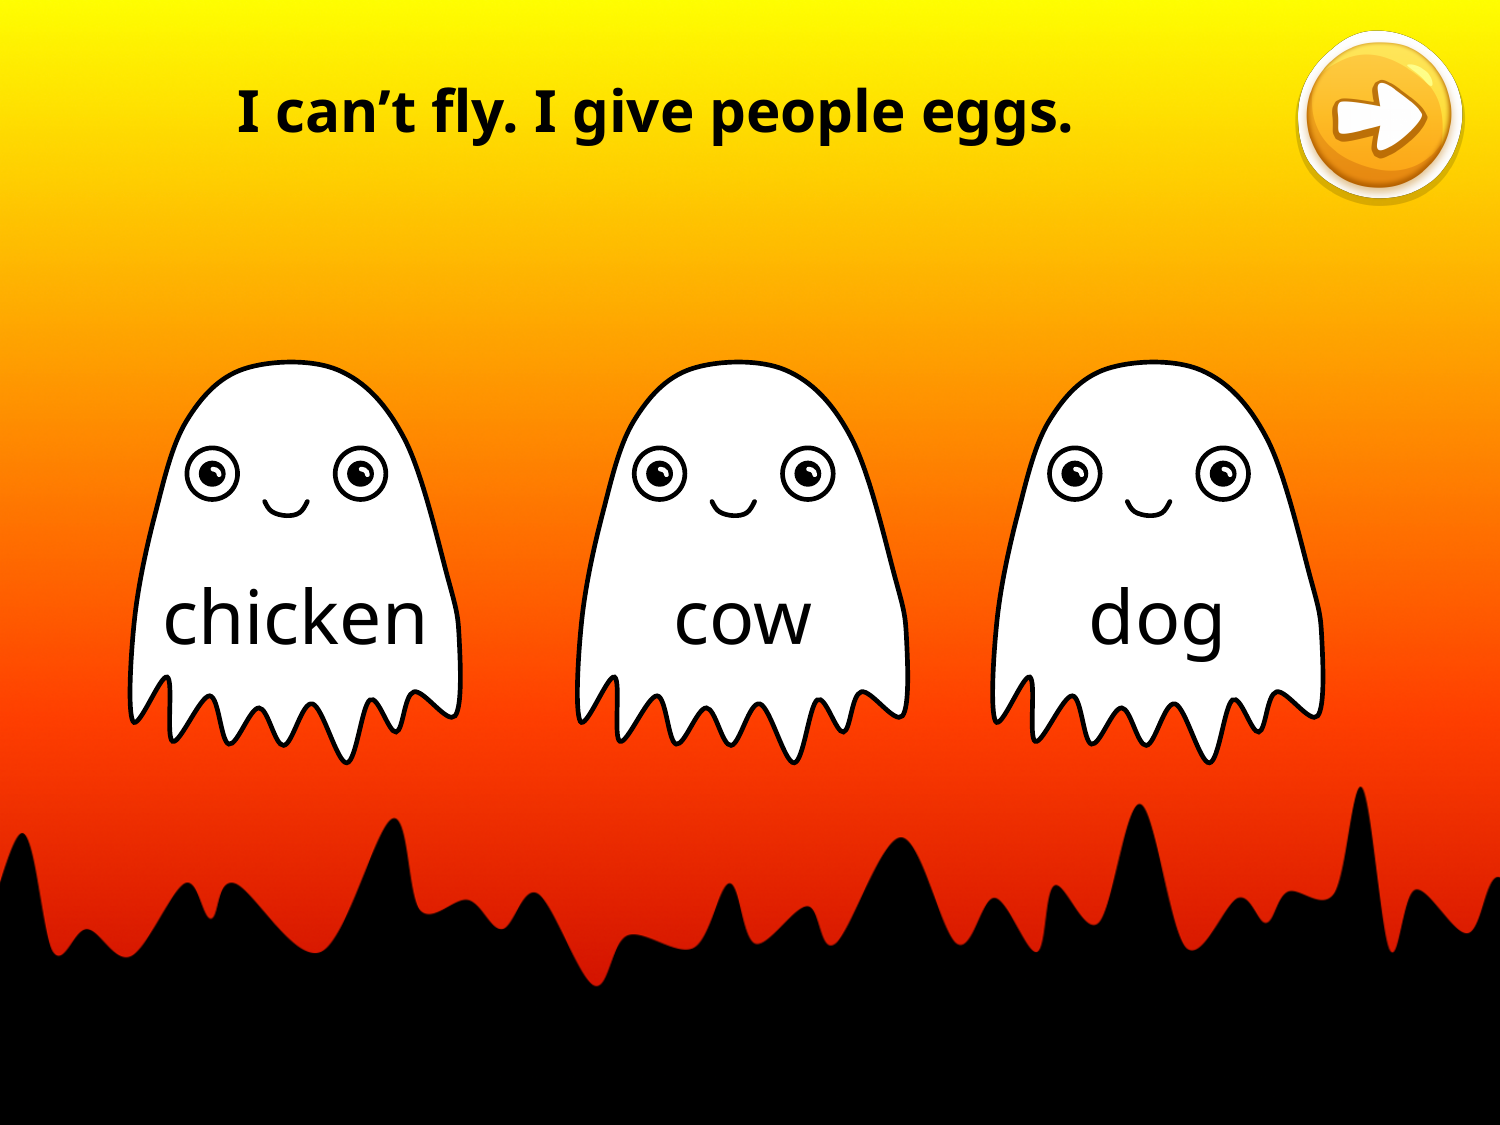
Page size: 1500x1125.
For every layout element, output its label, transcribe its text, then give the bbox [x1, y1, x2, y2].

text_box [992, 361, 1323, 763]
picture [0, 0, 1500, 1125]
text_box I can’t fly. I give people eggs. [79, 66, 1249, 152]
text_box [130, 361, 461, 763]
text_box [577, 361, 908, 763]
